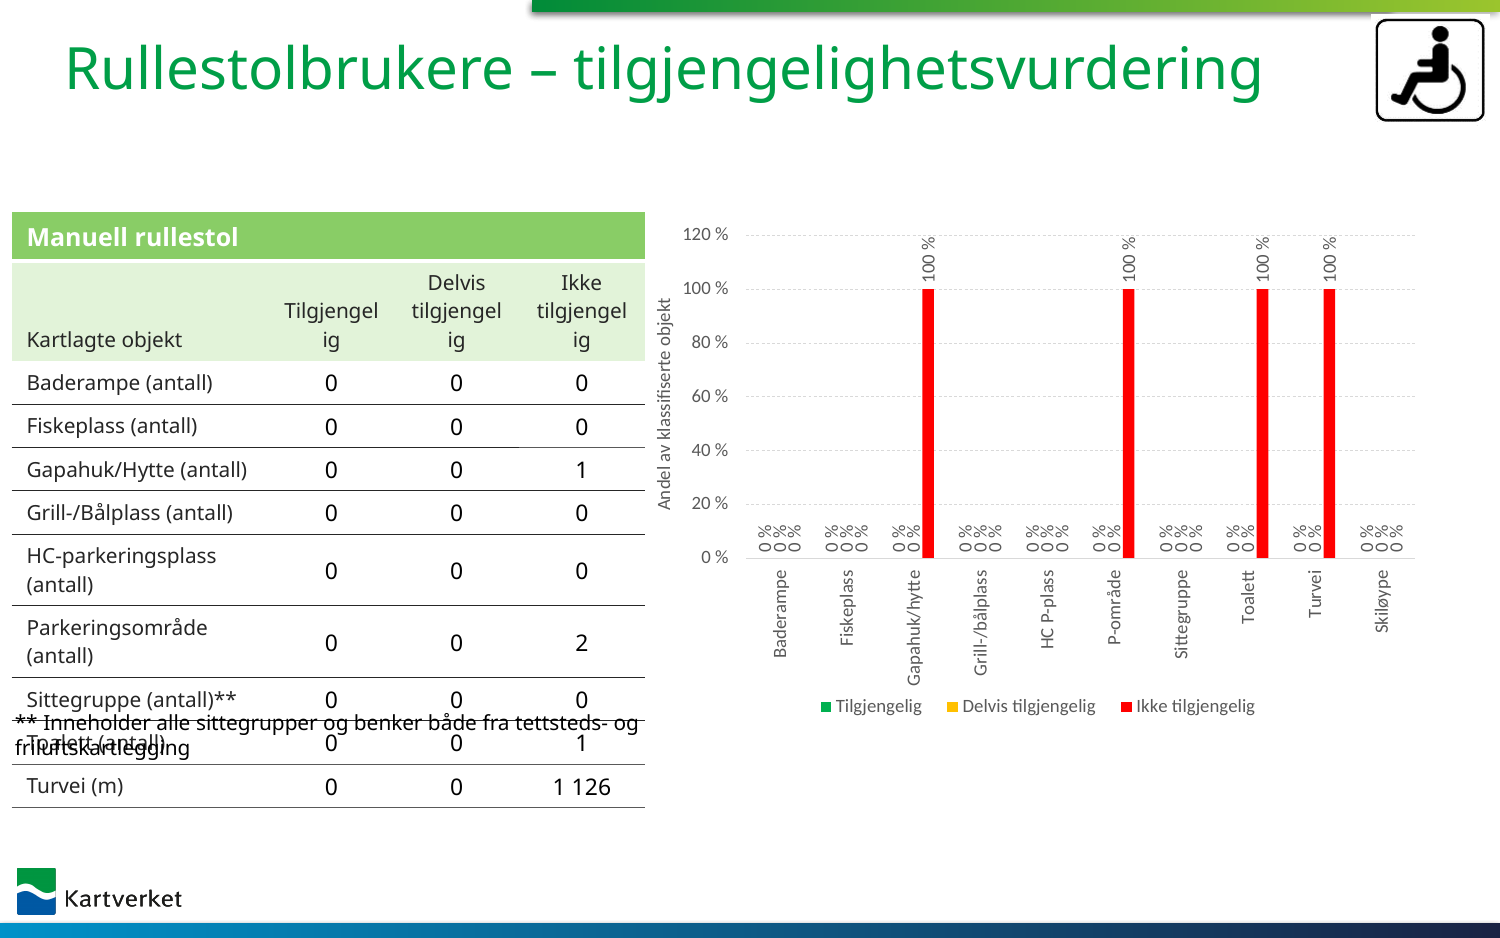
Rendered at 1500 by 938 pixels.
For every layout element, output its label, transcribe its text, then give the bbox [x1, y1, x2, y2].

table_cell 0 [394, 405, 519, 447]
table_cell Parkeringsområde (antall) [12, 606, 269, 677]
table_cell Ikke tilgjengelig [519, 263, 638, 361]
table_cell 0 [269, 361, 394, 404]
table_cell 0 [519, 491, 638, 534]
table_cell 0 [394, 606, 519, 677]
table_cell 0 [519, 678, 638, 702]
table_cell 0 [269, 491, 394, 534]
table_header Manuell rullestol [12, 212, 645, 259]
table_cell 0 [269, 535, 394, 605]
table_cell Baderampe (antall) [12, 361, 269, 404]
table_cell Gapahuk/Hytte (antall) [12, 448, 269, 490]
table_cell 2 [519, 606, 638, 677]
table_cell 0 [269, 768, 394, 807]
table_cell 0 [519, 535, 638, 605]
table_cell 0 [269, 678, 394, 702]
table_cell Turvei (m) [12, 768, 269, 807]
text_box Rullestolbrukere – tilgjengelighetsvurdering [49, 12, 1372, 109]
table_cell Sittegruppe (antall)** [12, 678, 269, 702]
table_cell 0 [269, 405, 394, 447]
table_cell 1 [519, 448, 638, 490]
table_cell 0 [269, 448, 394, 490]
table_cell 0 [394, 448, 519, 490]
picture [1371, 13, 1491, 127]
table_cell Tilgjengelig [269, 263, 394, 361]
table_cell 0 [519, 405, 638, 447]
text_box ** Inneholder alle sittegrupper og benker både fra tettsteds- og friluftskartlegging [0, 702, 745, 768]
table_cell HC-parkeringsplass (antall) [12, 535, 269, 605]
table_cell 0 [394, 768, 519, 807]
table_cell 1 126 [519, 768, 645, 807]
table_cell 0 [269, 606, 394, 677]
table_cell Kartlagte objekt [12, 263, 269, 361]
table_cell 0 [519, 361, 638, 404]
table_cell Fiskeplass (antall) [12, 405, 269, 447]
table_cell Grill-/Bålplass (antall) [12, 491, 269, 534]
table_cell 0 [394, 678, 519, 702]
table_cell Delvis tilgjengelig [394, 263, 519, 361]
table_cell 0 [394, 535, 519, 605]
picture [643, 218, 1426, 728]
table_cell 0 [394, 361, 519, 404]
table_cell 0 [394, 491, 519, 534]
